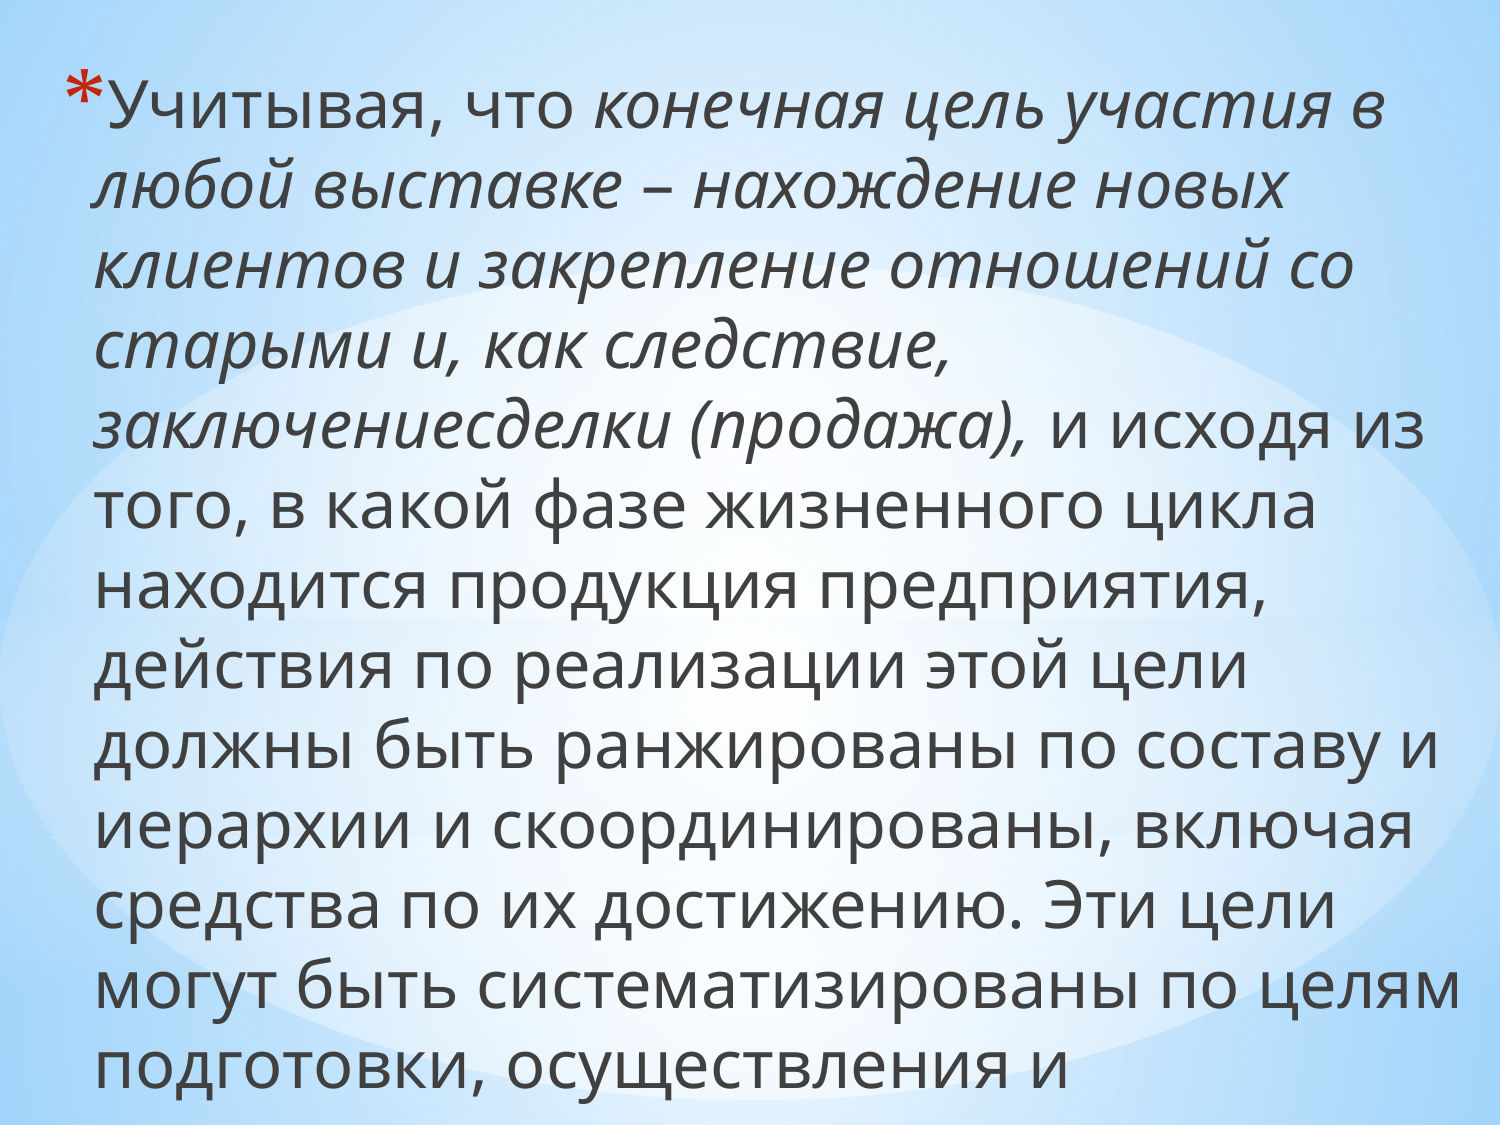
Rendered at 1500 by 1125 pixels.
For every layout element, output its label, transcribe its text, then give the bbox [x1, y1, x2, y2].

list Учитывая, что конечная цель участия в любой выставке – нахождение новых клиентов и закрепление отношений со старыми и, как следствие, заключениесделки (продажа), и исходя из того, в какой фазе жизненного цикла находится продукция предприятия, действия по реализации этой цели должны быть ранжированы по составу и иерархии и скоординированы, включая средства по их достижению. Эти цели могут быть систематизированы по целям подготовки, осуществления и поддержания продаж. [41, 54, 1500, 1005]
